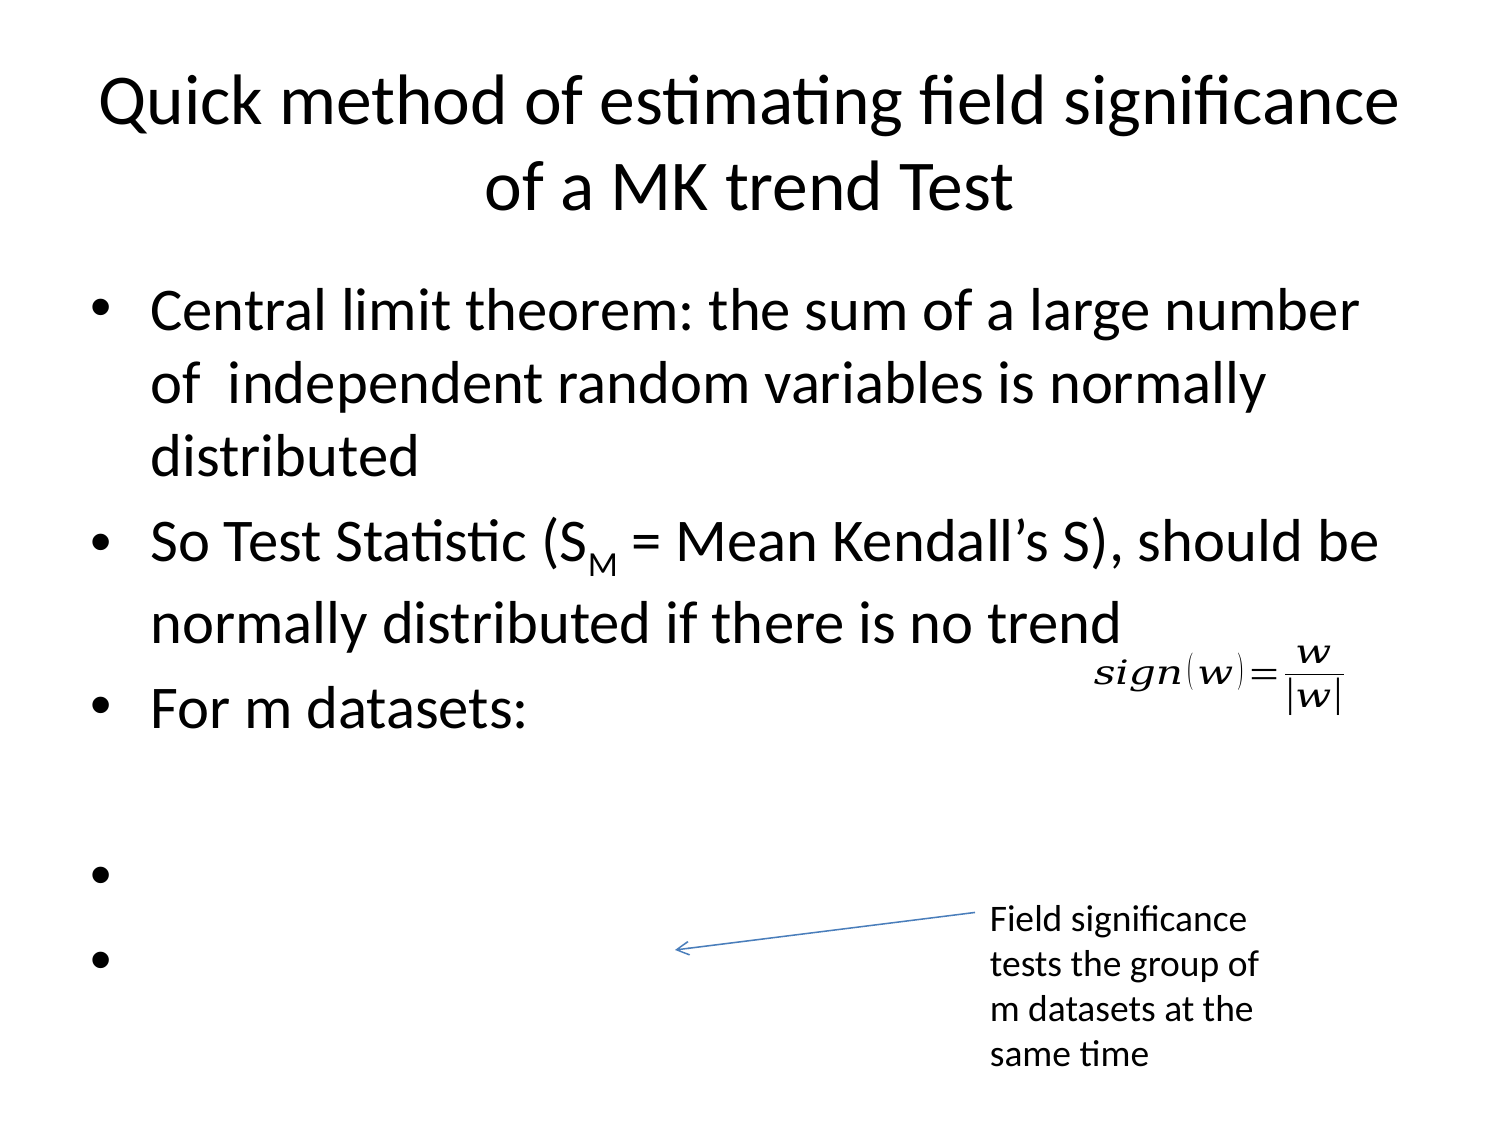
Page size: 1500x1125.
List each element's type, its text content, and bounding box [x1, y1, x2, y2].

title Quick method of estimating field significance of a MK trend Test [75, 45, 1425, 233]
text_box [674, 912, 976, 951]
text_box Field significance tests the group of m datasets at the same time [974, 886, 1288, 1081]
